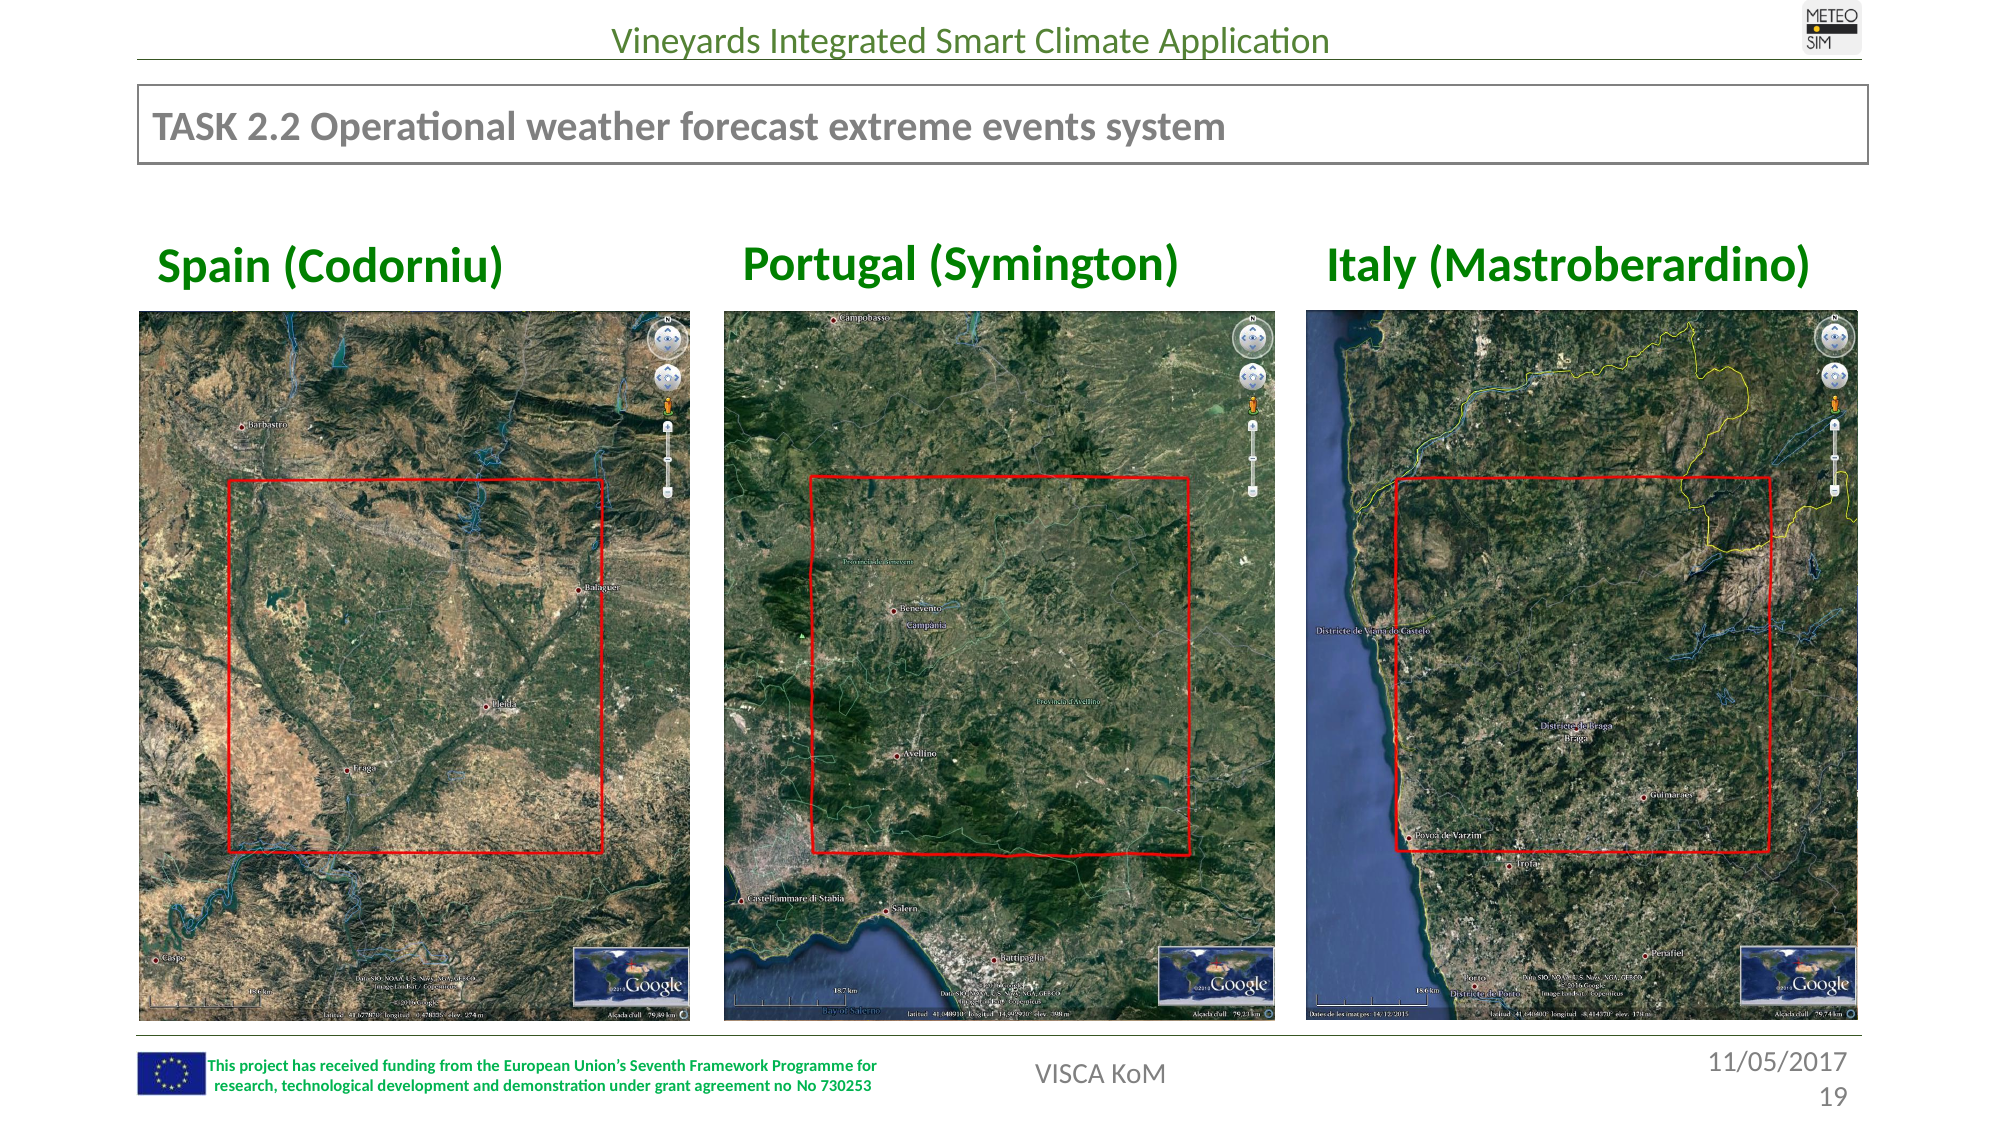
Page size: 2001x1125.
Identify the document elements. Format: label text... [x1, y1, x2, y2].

text_box Spain (Codorniu) [142, 224, 520, 300]
picture [724, 311, 1275, 1021]
text_box Italy (Mastroberardino) [1311, 223, 1827, 299]
text_box TASK 2.2 Operational weather forecast extreme events system [137, 84, 1869, 165]
picture [136, 1051, 207, 1096]
picture [139, 311, 690, 1021]
text_box Portugal (Symington) [728, 223, 1195, 298]
picture [1306, 310, 1858, 1020]
picture [1802, 0, 1862, 55]
